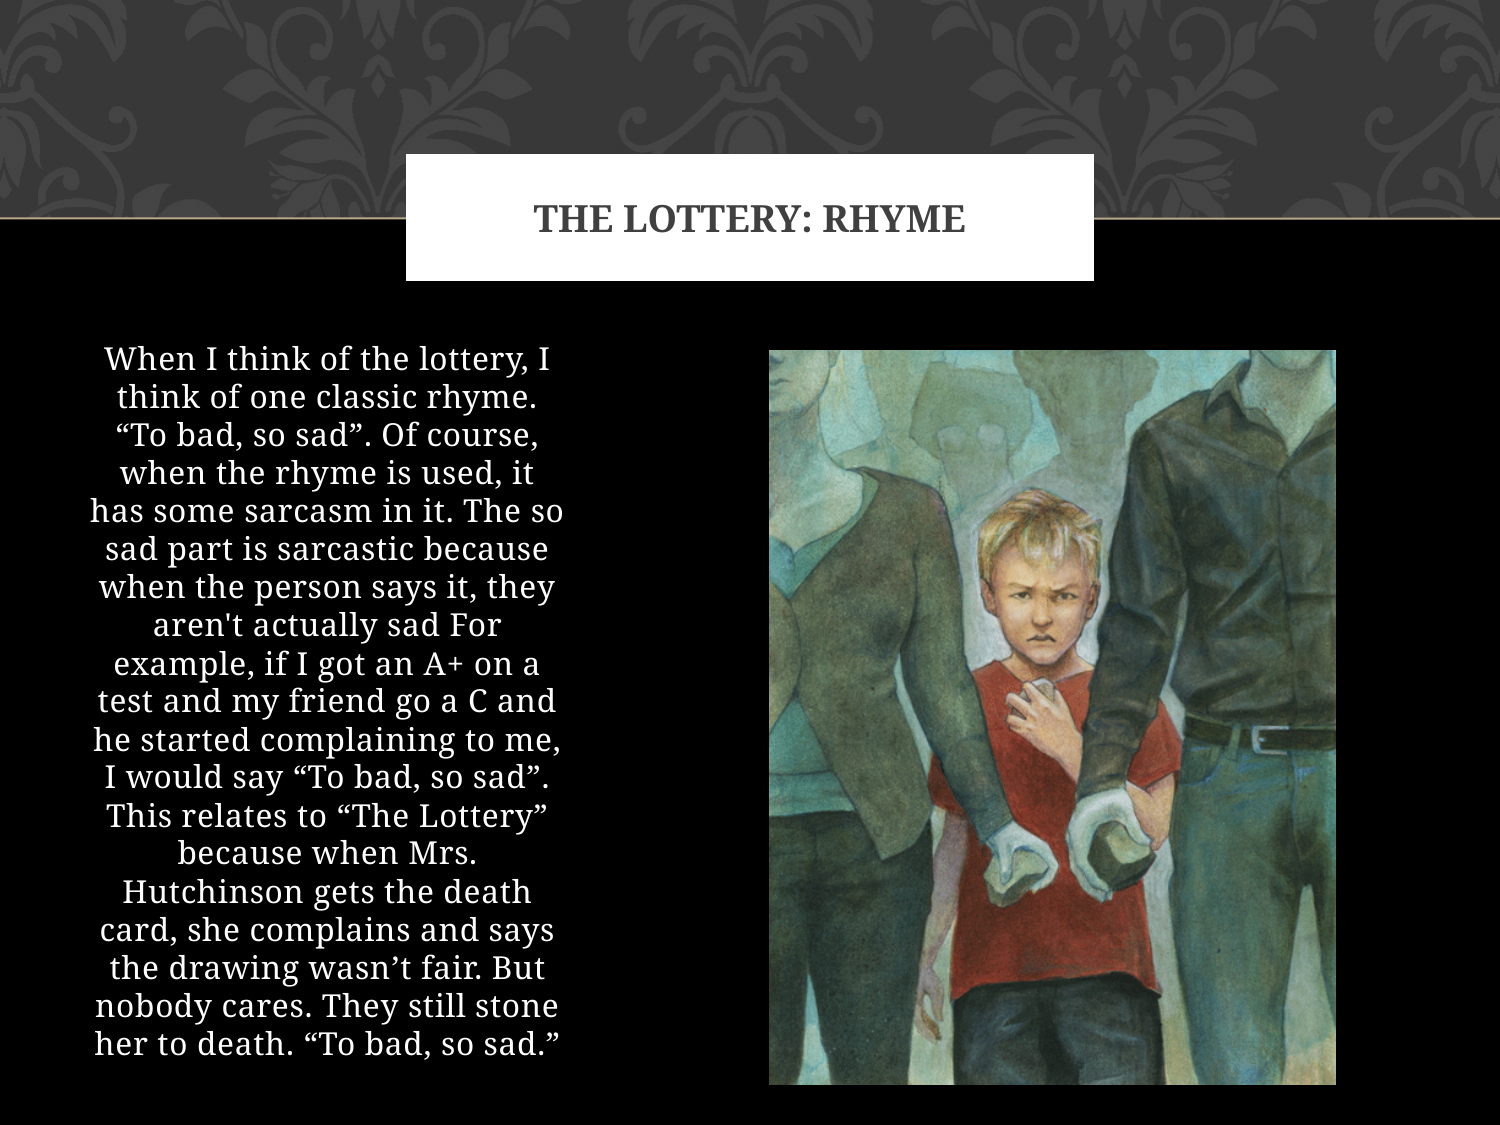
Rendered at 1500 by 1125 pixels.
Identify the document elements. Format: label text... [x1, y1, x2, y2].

list When I think of the lottery, I think of one classic rhyme. “To bad, so sad”. Of course, when the rhyme is used, it has some sarcasm in it. The so sad part is sarcastic because when the person says it, they aren't actually sad For example, if I got an A+ on a test and my friend go a C and he started complaining to me, I would say “To bad, so sad”. This relates to “The Lottery” because when Mrs. Hutchinson gets the death card, she complains and says the drawing wasn’t fair. But nobody cares. They still stone her to death. “To bad, so sad.” [75, 331, 581, 1084]
title The Lottery: Rhyme [406, 154, 1094, 281]
picture [768, 350, 1336, 1086]
